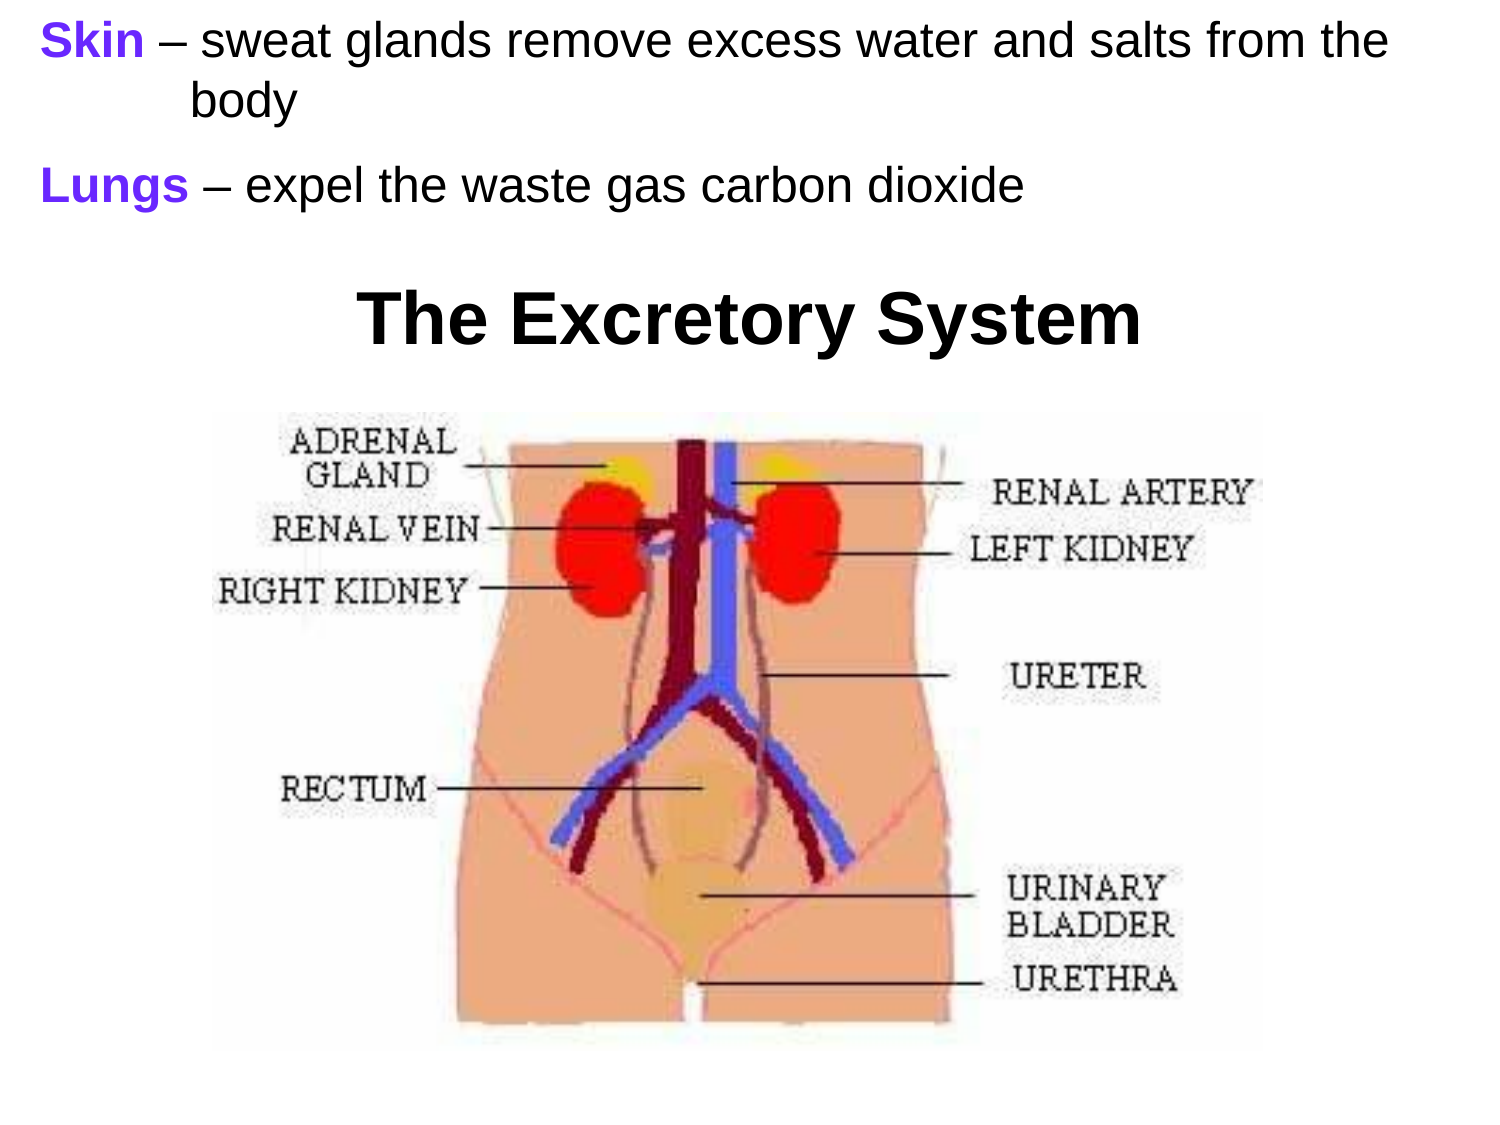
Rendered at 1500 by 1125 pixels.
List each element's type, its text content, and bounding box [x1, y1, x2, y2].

picture [212, 412, 1263, 1051]
text_box Skin – sweat glands remove excess water and salts from the body Lungs – expel the waste gas carbon dioxide [24, 0, 1413, 220]
text_box The Excretory System [74, 262, 1425, 368]
